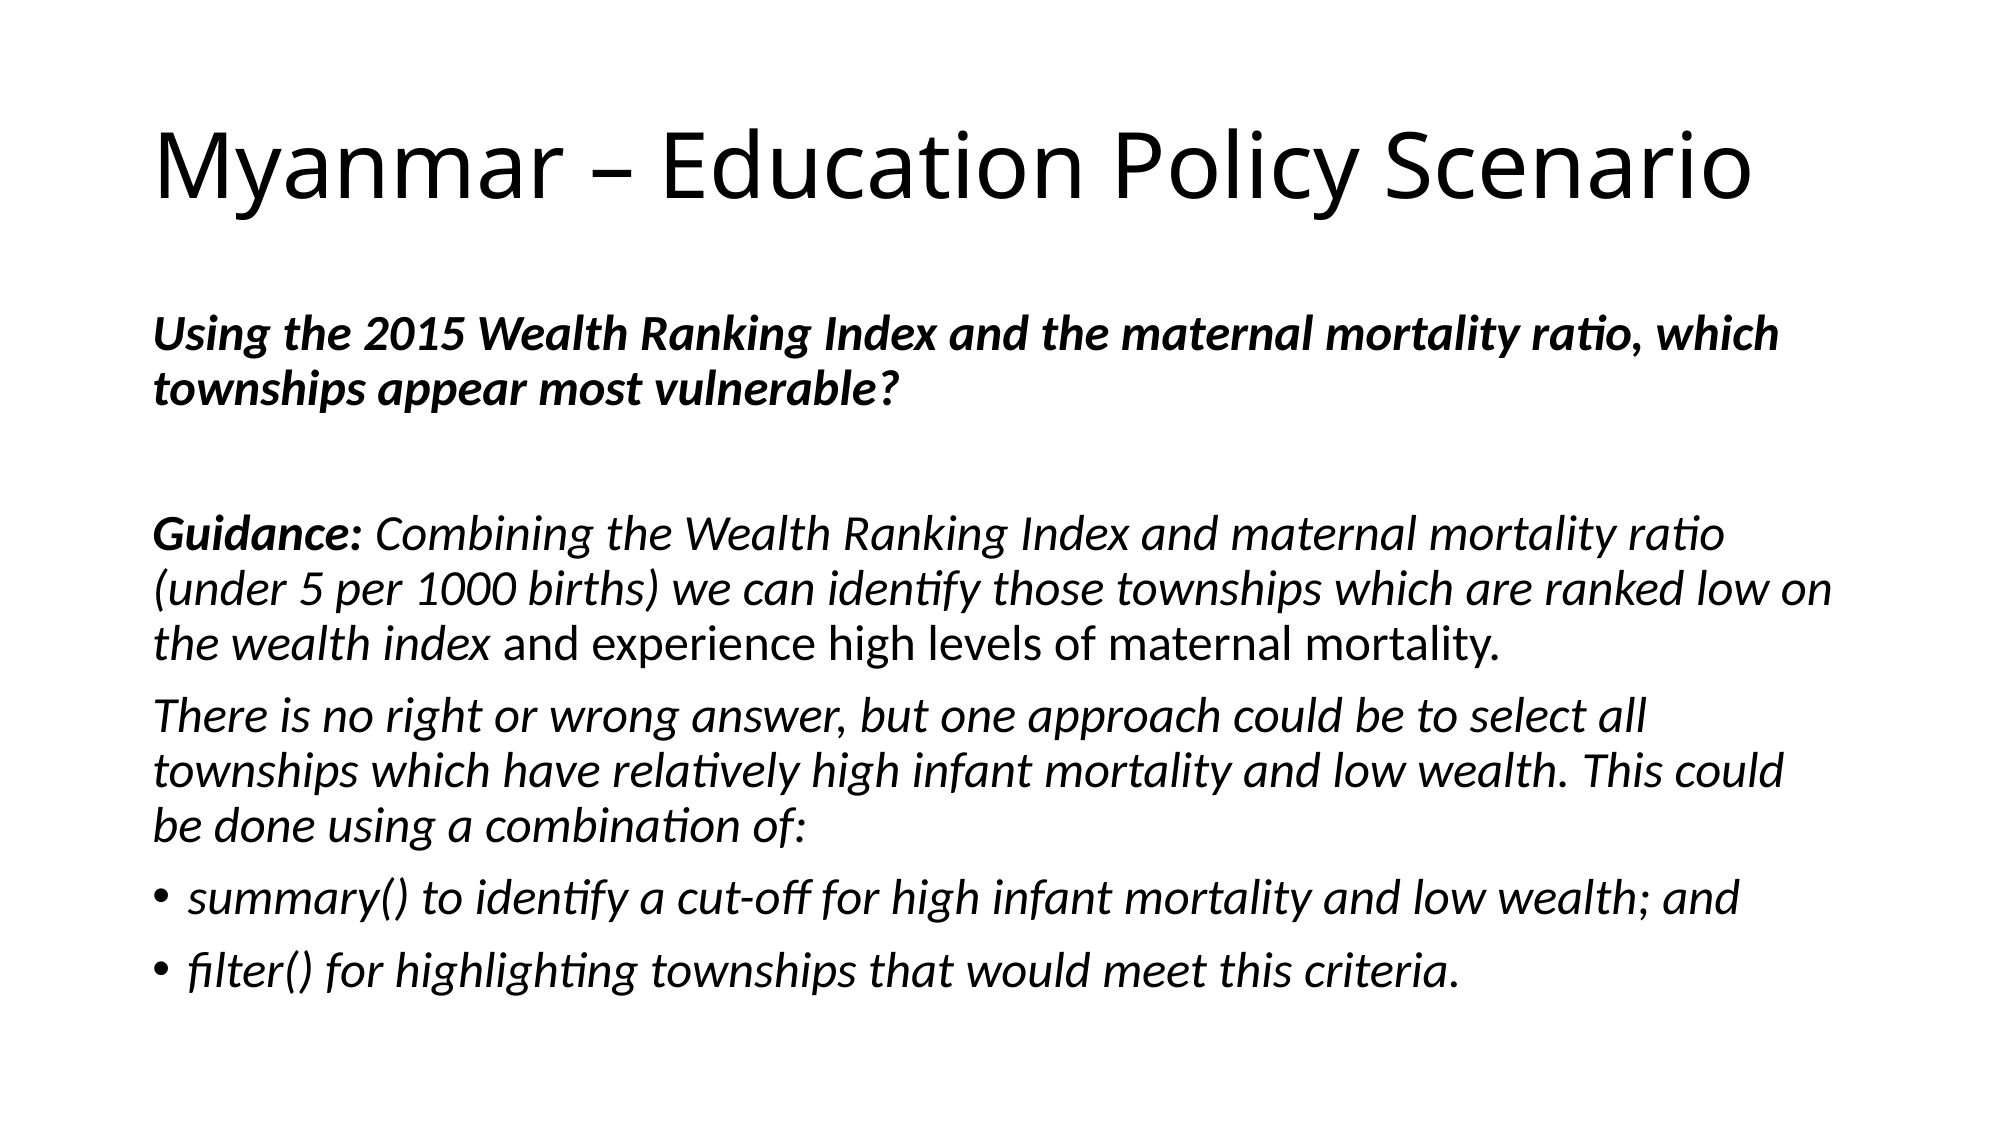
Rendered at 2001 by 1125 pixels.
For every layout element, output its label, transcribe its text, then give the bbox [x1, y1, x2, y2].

list Using the 2015 Wealth Ranking Index and the maternal mortality ratio, which townships appear most vulnerable? Guidance: Combining the Wealth Ranking Index and maternal mortality ratio (under 5 per 1000 births) we can identify those townships which are ranked low on the wealth index and experience high levels of maternal mortality. There is no right or wrong answer, but one approach could be to select all townships which have relatively high infant mortality and low wealth. This could be done using a combination of: summary() to identify a cut-off for high infant mortality and low wealth; and filter() for highlighting townships that would meet this criteria. [137, 299, 1863, 1014]
title Myanmar – Education Policy Scenario [137, 59, 1863, 278]
